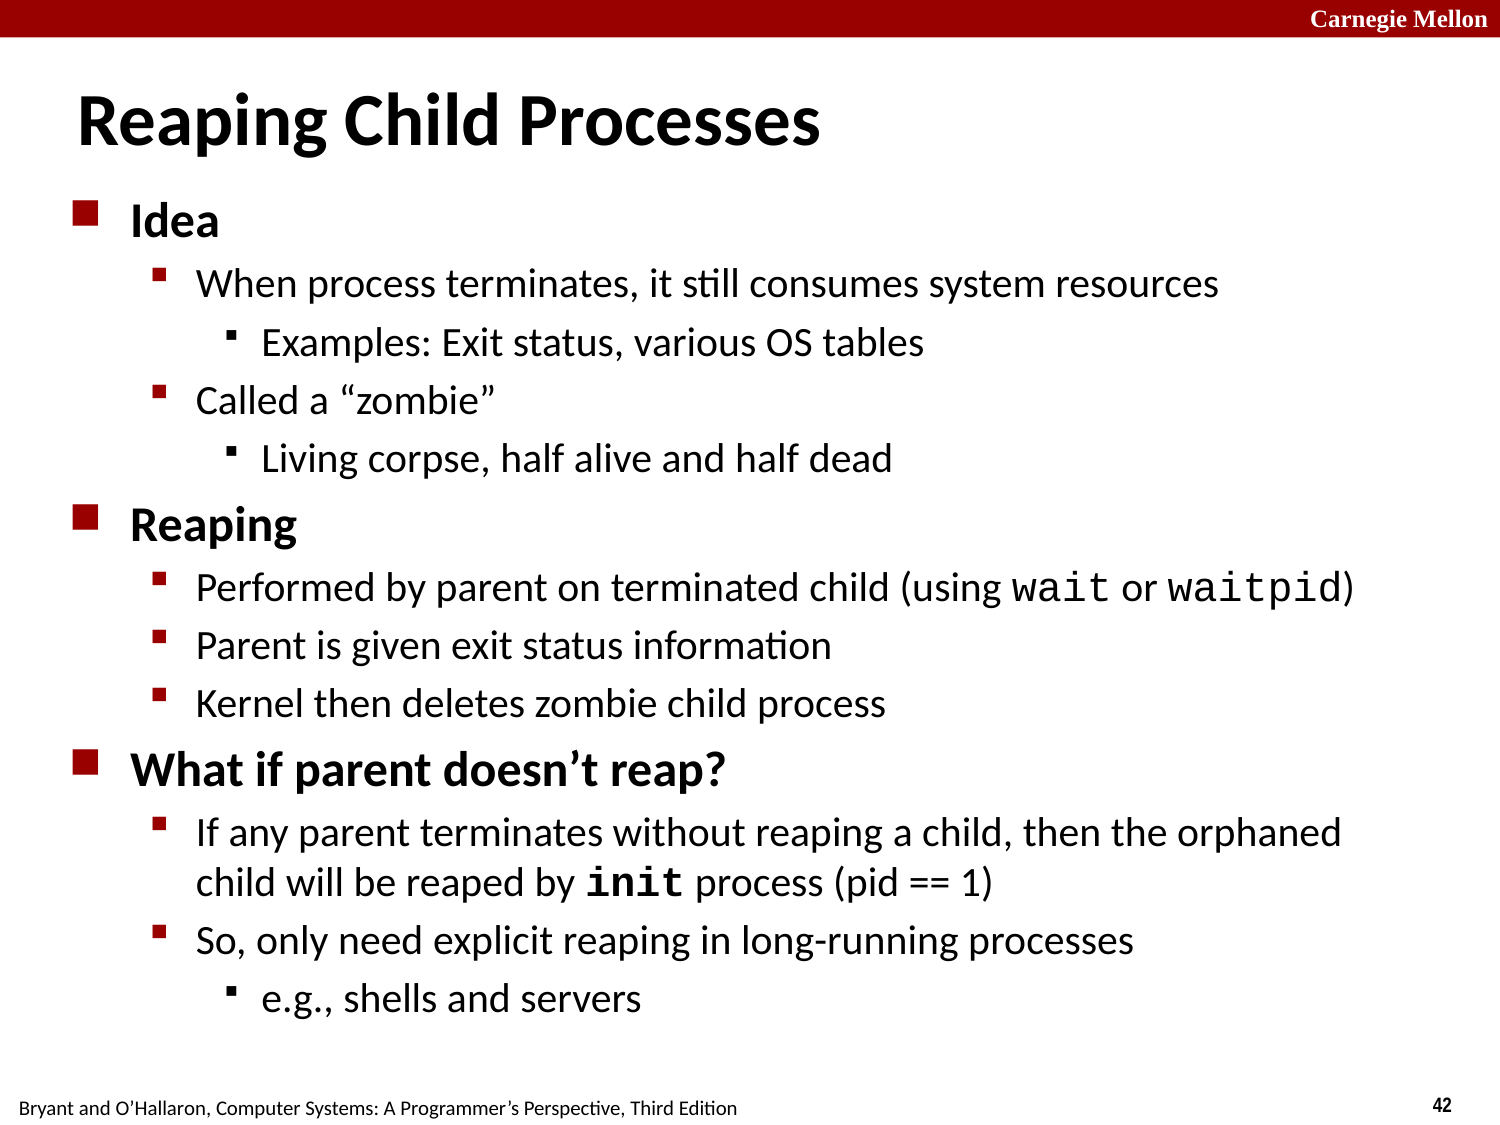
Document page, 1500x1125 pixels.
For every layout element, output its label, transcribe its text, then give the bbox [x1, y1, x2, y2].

title Reaping Child Processes [62, 68, 1211, 163]
list Idea When process terminates, it still consumes system resources Examples: Exit status, various OS tables Called a “zombie” Living corpse, half alive and half dead Reaping Performed by parent on terminated child (using wait or waitpid) Parent is given exit status information Kernel then deletes zombie child process What if parent doesn’t reap? If any parent terminates without reaping a child, then the orphaned child will be reaped by init process (pid == 1) So, only need explicit reaping in long-running processes e.g., shells and servers [58, 179, 1422, 1076]
